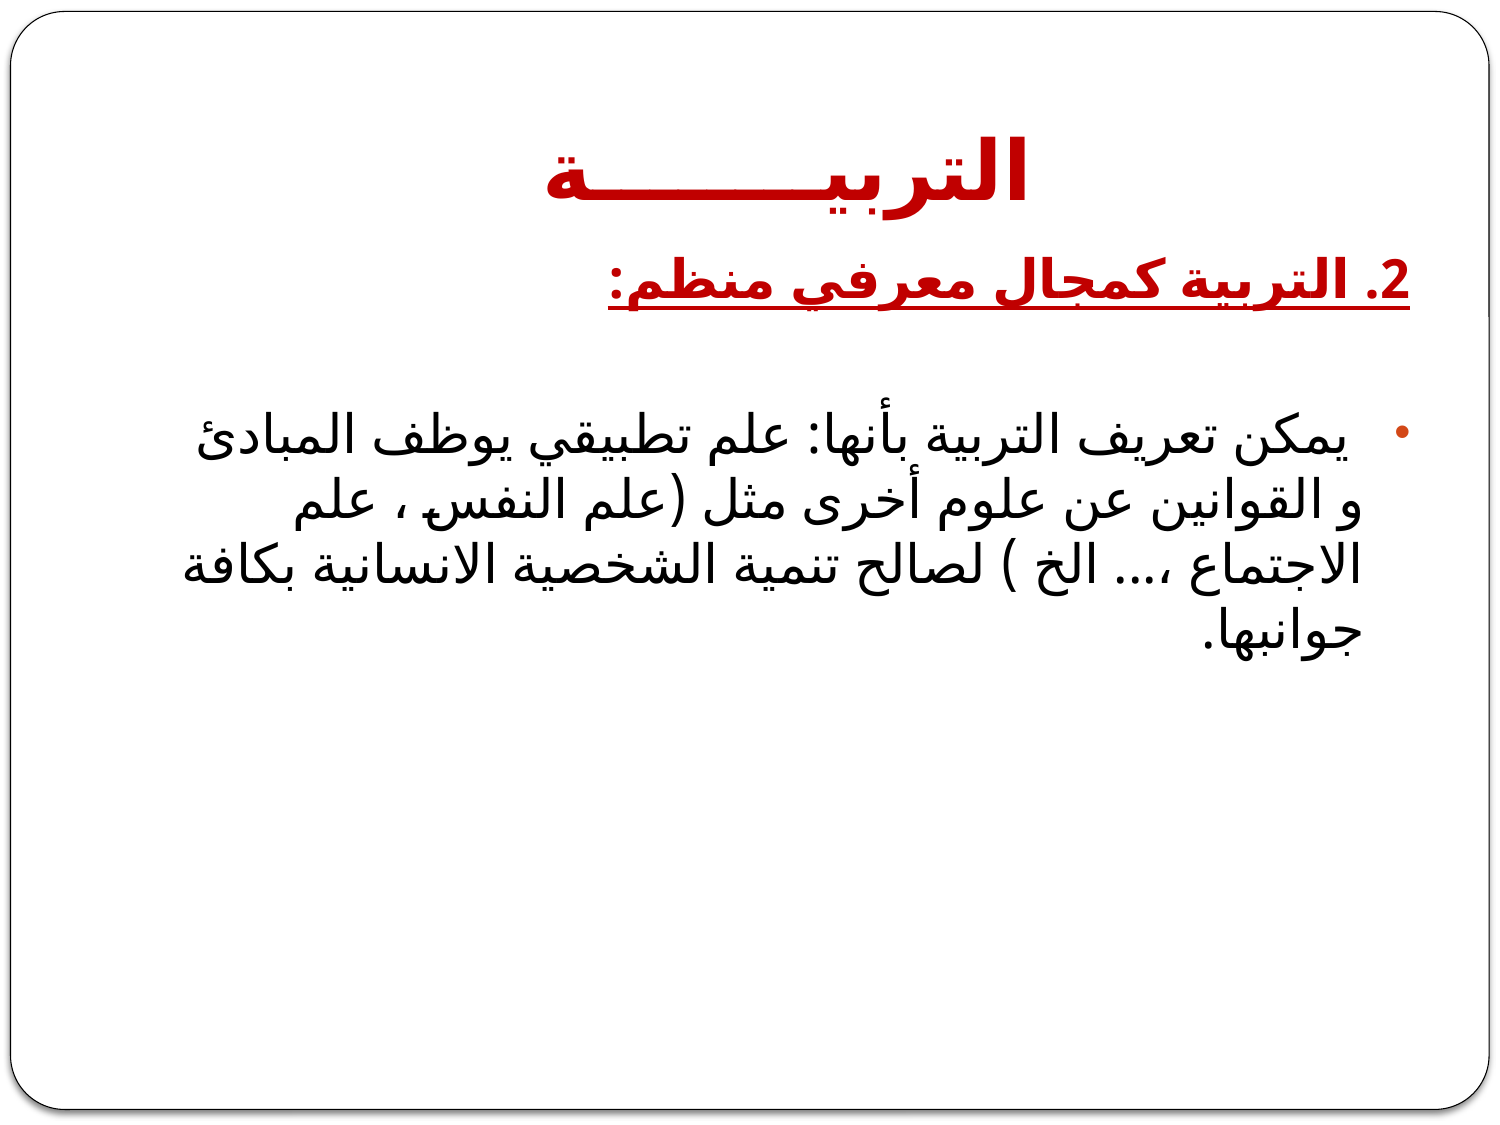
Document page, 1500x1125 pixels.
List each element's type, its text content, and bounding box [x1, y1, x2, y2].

title التربيــــــــة [150, 45, 1425, 233]
list 2. التربية كمجال معرفي منظم: يمكن تعريف التربية بأنها: علم تطبيقي يوظف المبادئ و القوانين عن علوم أخرى مثل (علم النفس ، علم الاجتماع ،... الخ ) لصالح تنمية الشخصية الانسانية بكافة جوانبها. [150, 237, 1425, 705]
